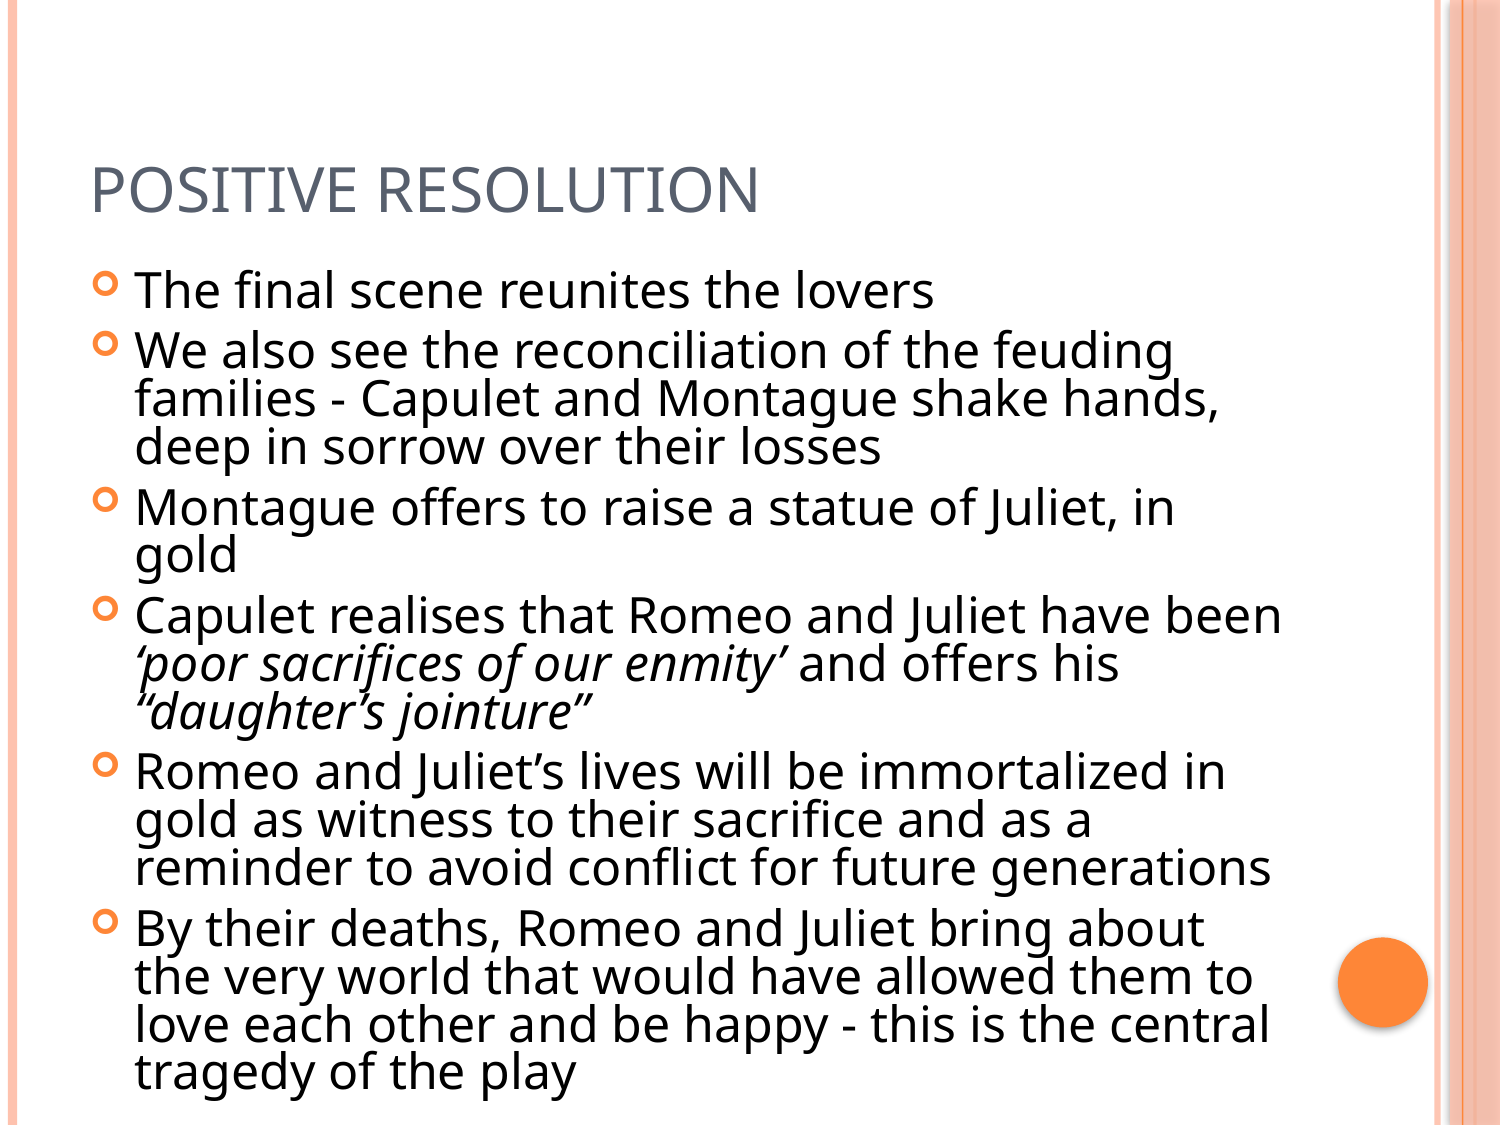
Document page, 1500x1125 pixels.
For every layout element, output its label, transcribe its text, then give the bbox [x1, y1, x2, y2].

list The final scene reunites the lovers We also see the reconciliation of the feuding families - Capulet and Montague shake hands, deep in sorrow over their losses Montague offers to raise a statue of Juliet, in gold Capulet realises that Romeo and Juliet have been ‘poor sacrifices of our enmity’ and offers his “daughter’s jointure” Romeo and Juliet’s lives will be immortalized in gold as witness to their sacrifice and as a reminder to avoid conflict for future generations By their deaths, Romeo and Juliet bring about the very world that would have allowed them to love each other and be happy - this is the central tragedy of the play [75, 262, 1300, 1062]
title Positive Resolution [75, 45, 1300, 233]
